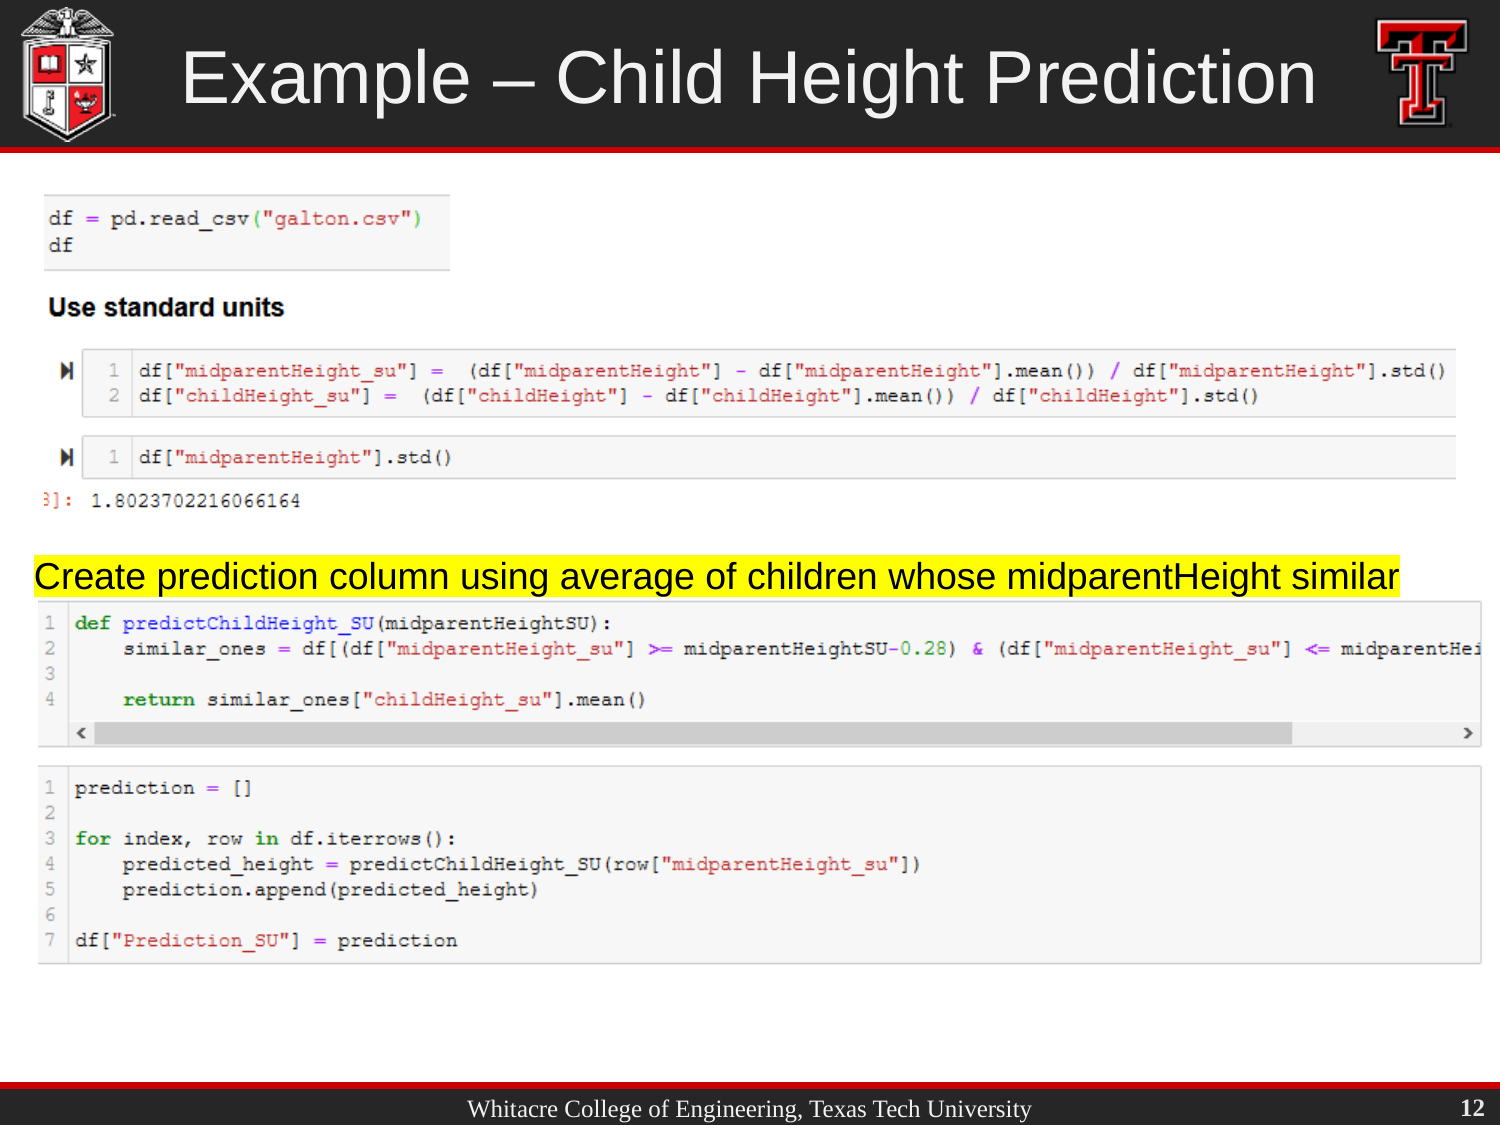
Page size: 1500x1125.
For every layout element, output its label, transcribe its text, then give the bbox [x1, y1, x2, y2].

picture [38, 592, 1500, 979]
picture [44, 280, 1456, 523]
text_box Create prediction column using average of children whose midparentHeight similar [19, 544, 1481, 604]
picture [1373, 14, 1472, 128]
title Example – Child Height Prediction [151, 6, 1349, 141]
slide_number 12 [1392, 1086, 1500, 1125]
picture [44, 190, 450, 276]
picture [21, 7, 116, 142]
